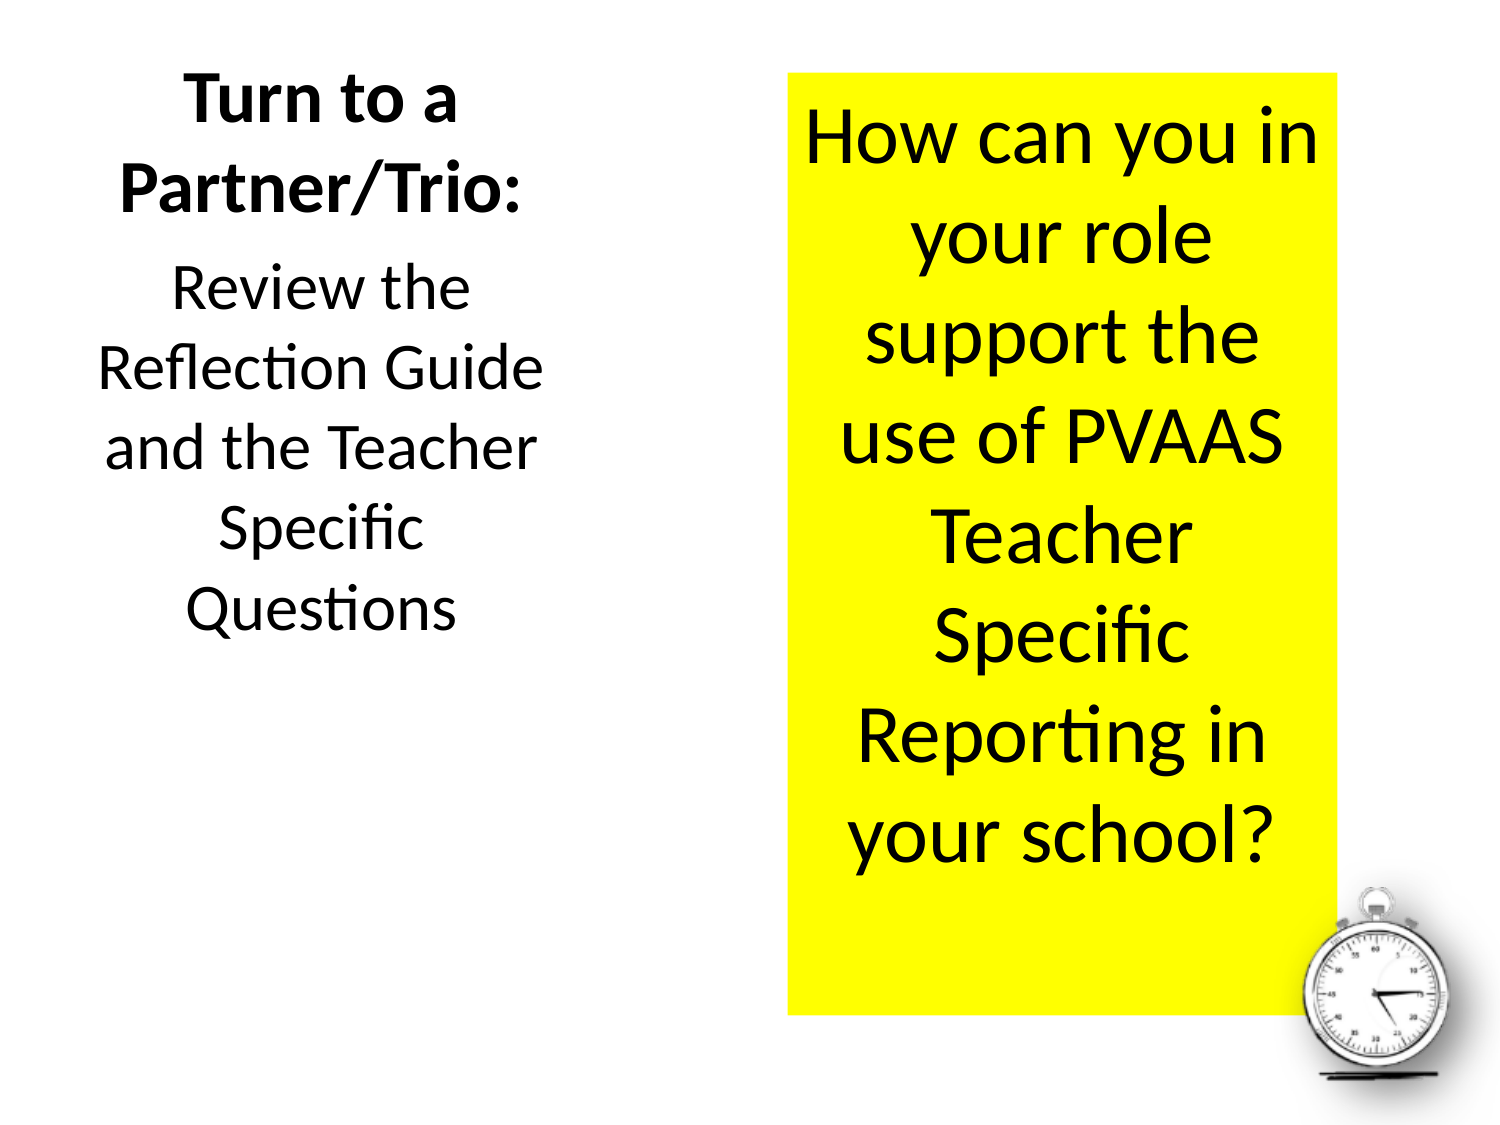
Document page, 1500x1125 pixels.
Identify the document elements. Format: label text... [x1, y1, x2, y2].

title Turn to a Partner/Trio: [75, 44, 569, 235]
list Review the Reflection Guide and the Teacher Specific Questions [75, 235, 569, 1005]
picture [1287, 887, 1463, 1085]
list How can you in your role support the use of PVAAS Teacher Specific Reporting in your school? [787, 72, 1338, 1016]
